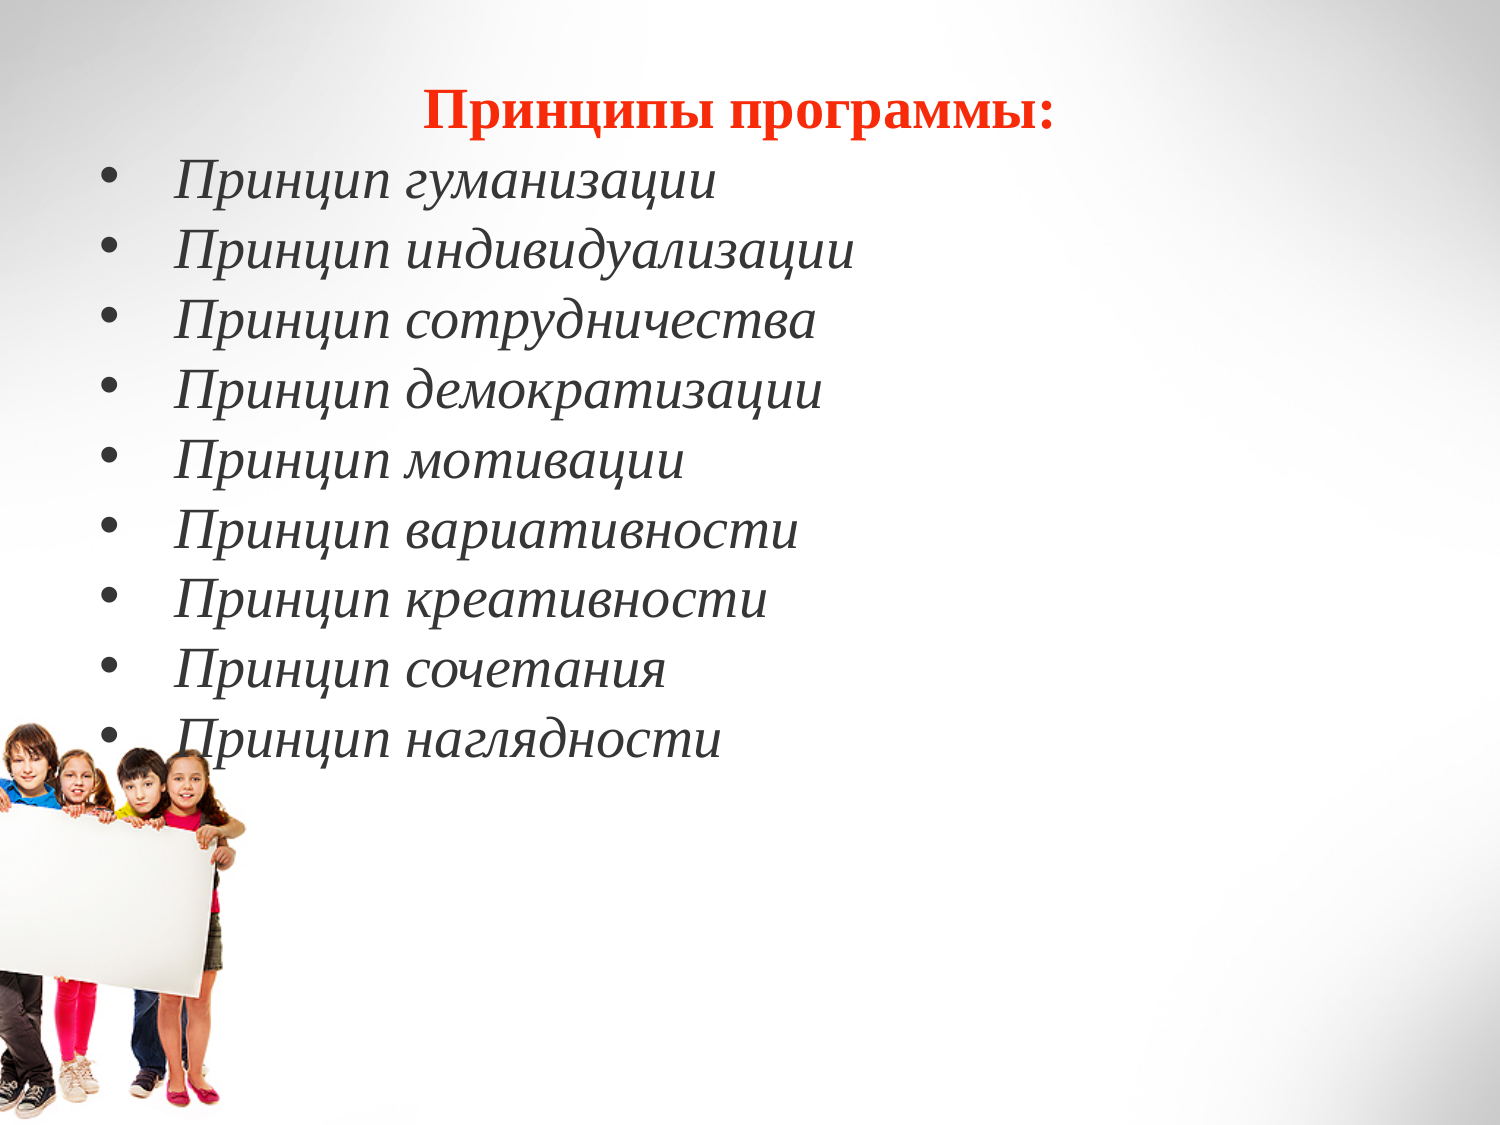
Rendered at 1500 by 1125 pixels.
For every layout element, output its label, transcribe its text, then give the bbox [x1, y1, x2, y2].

text_box Принципы программы: Принцип гуманизации Принцип индивидуализации Принцип сотрудничества Принцип демократизации Принцип мотивации Принцип вариативности Принцип креативности Принцип сочетания Принцип наглядности [84, 62, 1397, 777]
picture [0, 0, 1500, 1125]
